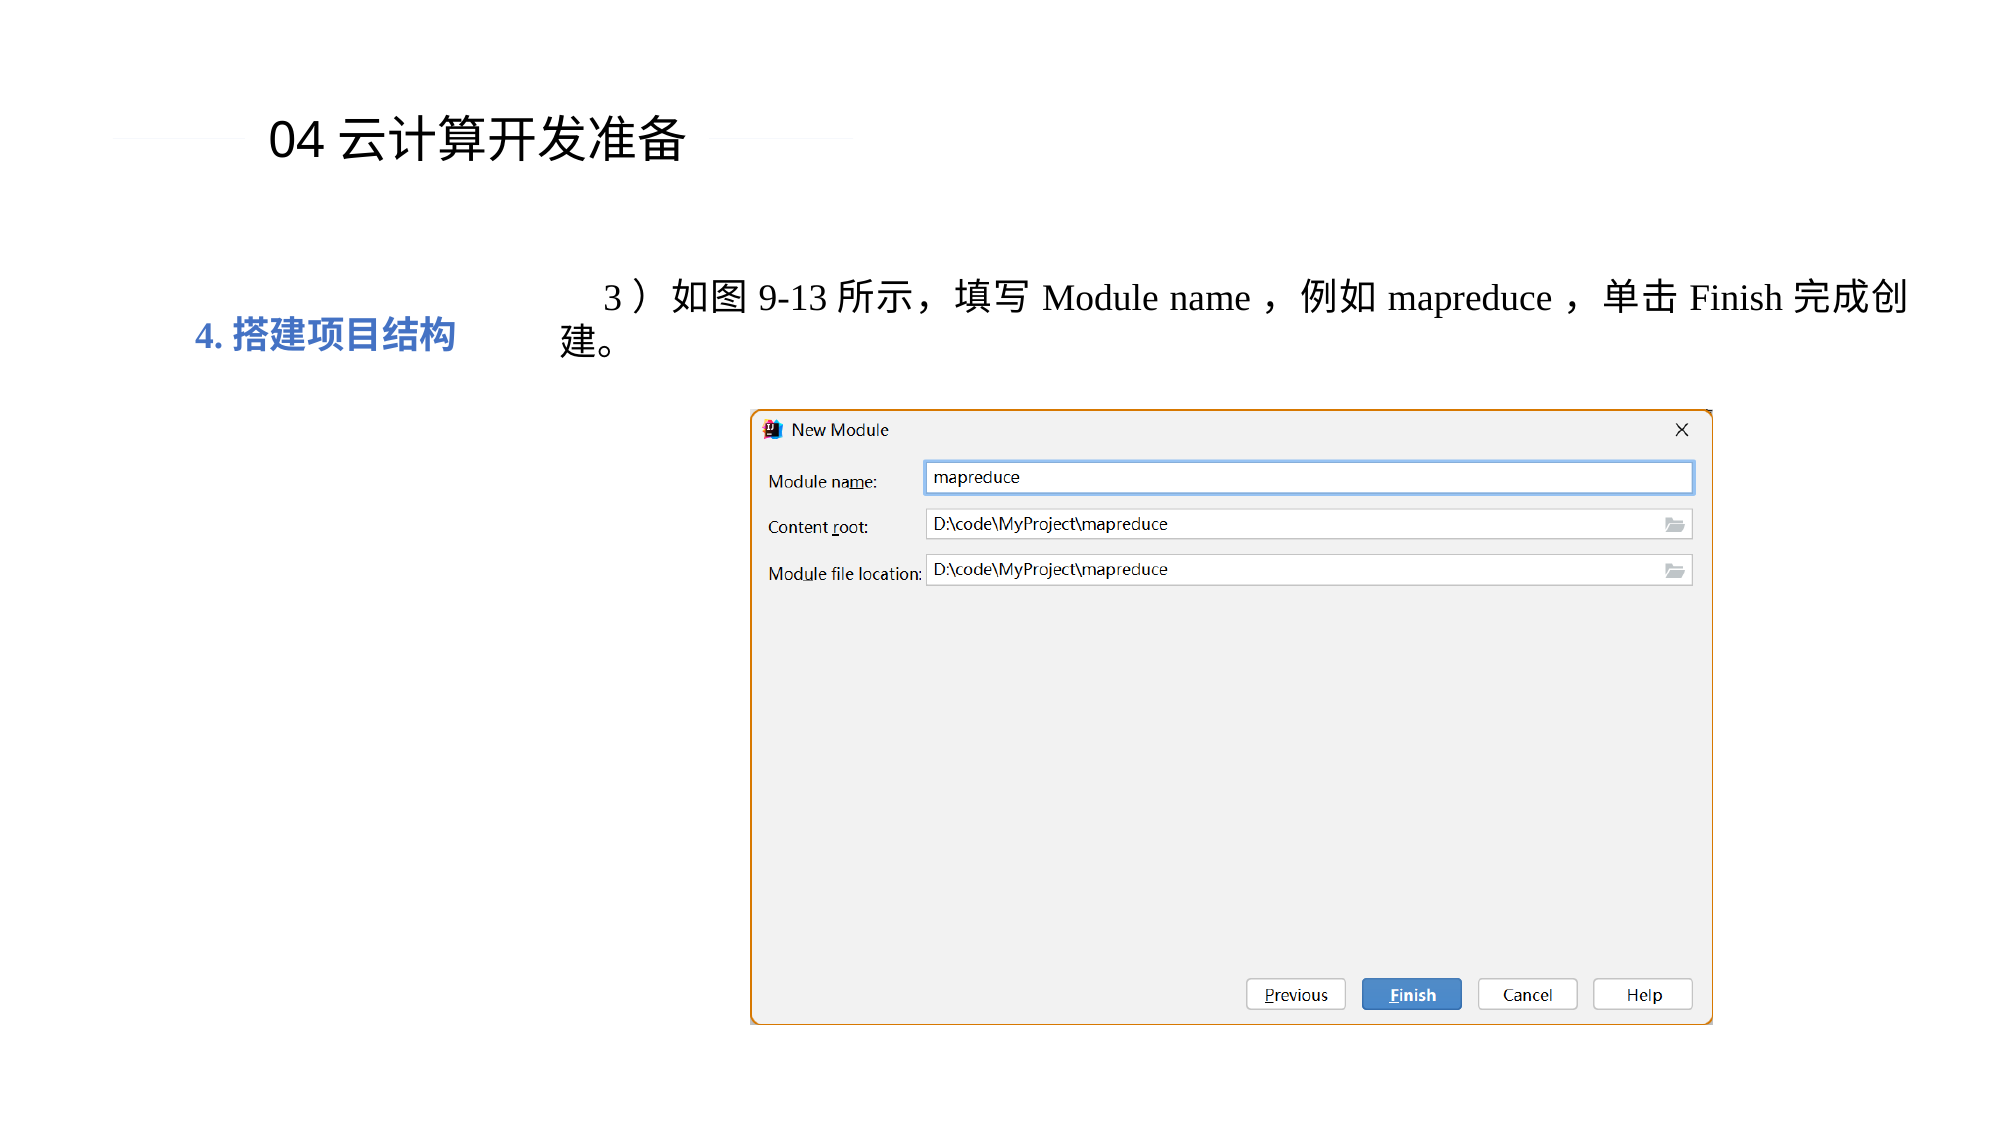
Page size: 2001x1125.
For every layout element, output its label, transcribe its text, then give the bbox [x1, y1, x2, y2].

text_box 4.搭建项目结构 [136, 303, 544, 364]
picture [749, 409, 1713, 1025]
text_box 3）如图9-13所示，填写Module name，例如mapreduce，单击Finish完成创建。 [544, 265, 1924, 371]
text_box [112, 100, 854, 176]
